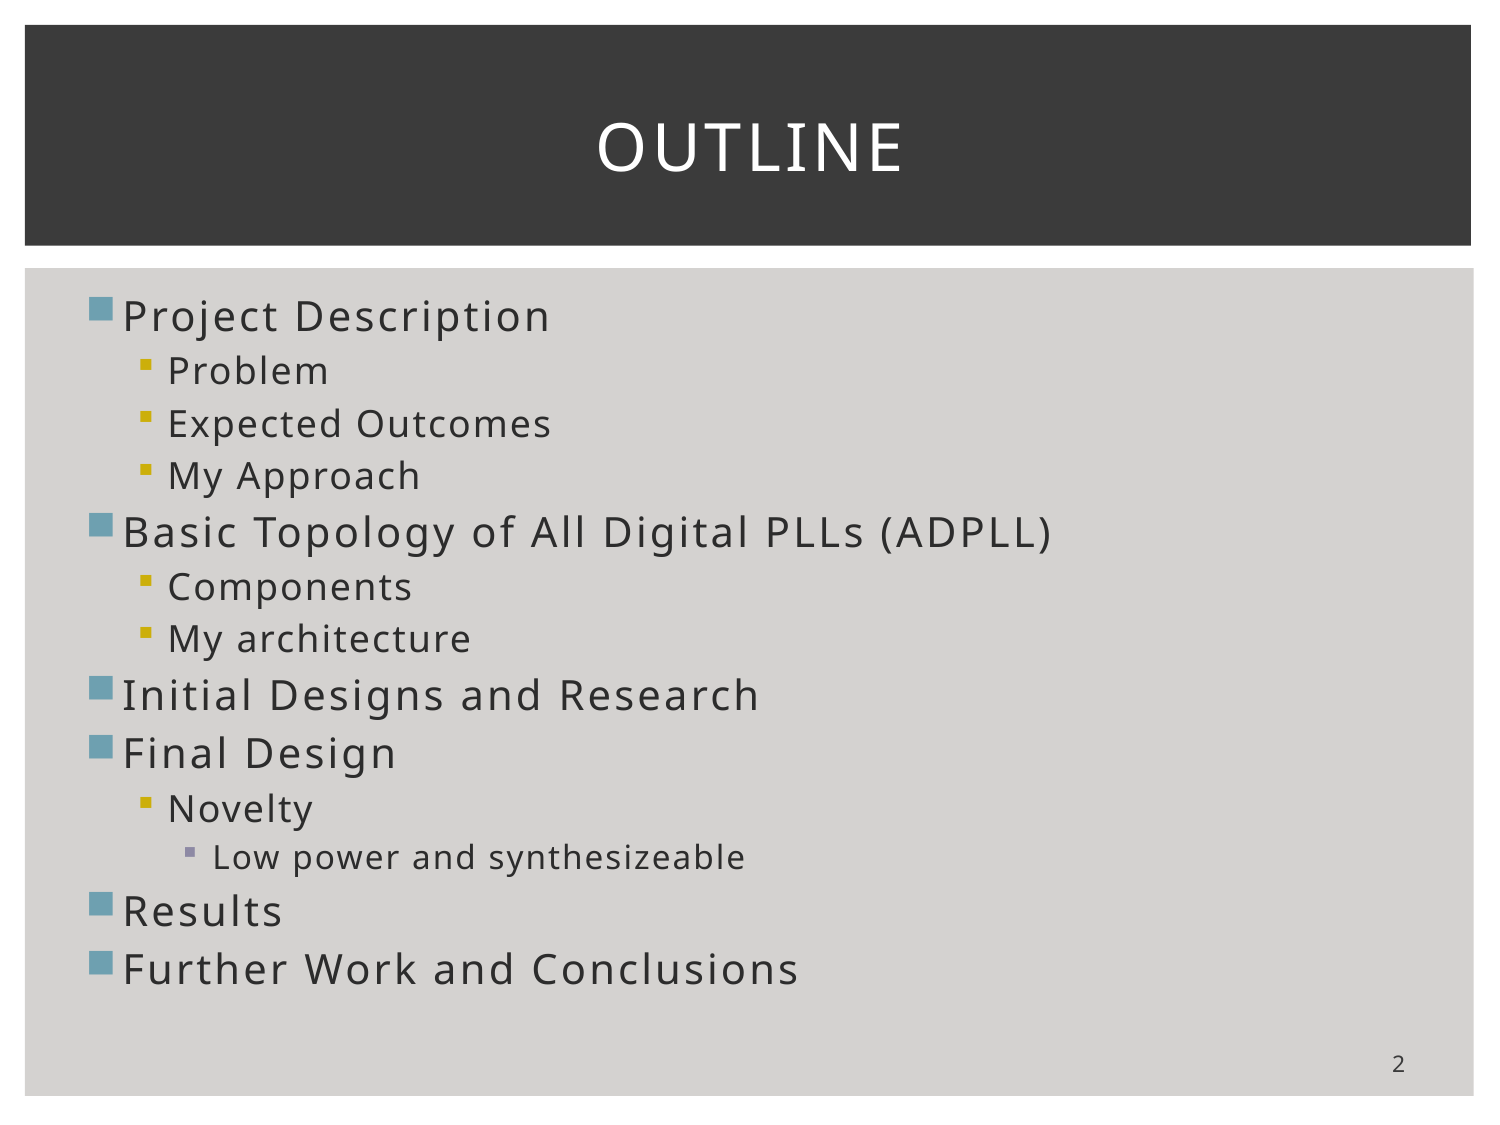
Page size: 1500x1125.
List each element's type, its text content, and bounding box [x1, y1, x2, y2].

title Outline [62, 58, 1438, 232]
slide_number 2 [1349, 1041, 1448, 1089]
list Project Description Problem Expected Outcomes My Approach Basic Topology of All Digital PLLs (ADPLL) Components My architecture Initial Designs and Research Final Design Novelty Low power and synthesizeable Results Further Work and Conclusions [62, 281, 1475, 1100]
